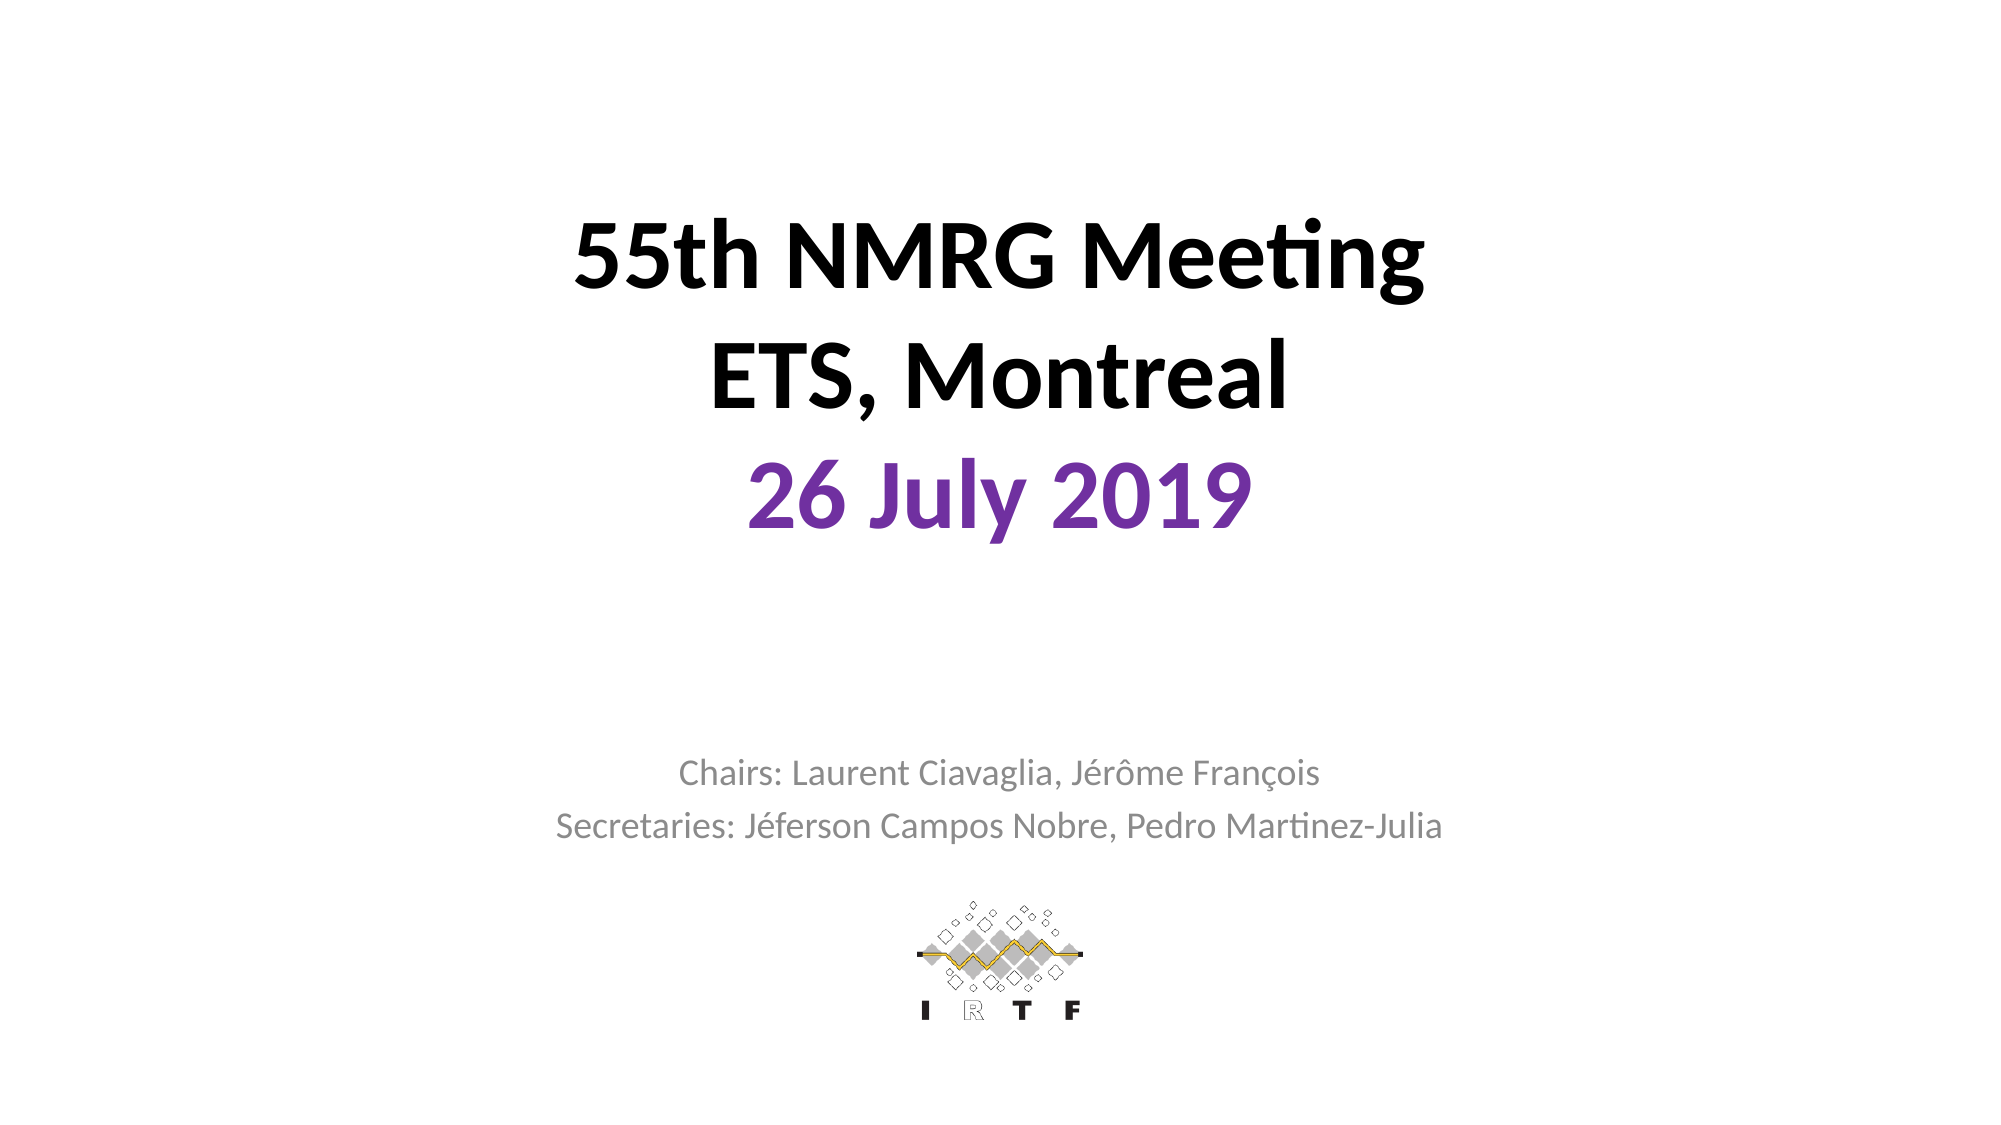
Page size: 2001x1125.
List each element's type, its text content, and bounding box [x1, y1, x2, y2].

picture [916, 900, 1083, 1020]
subtitle Chairs: Laurent Ciavaglia, Jérôme François Secretaries: Jéferson Campos Nobre, Pedro Martinez-Julia [300, 739, 1700, 855]
title 55th NMRG Meeting ETS, Montreal 26 July 2019 [150, 248, 1850, 490]
